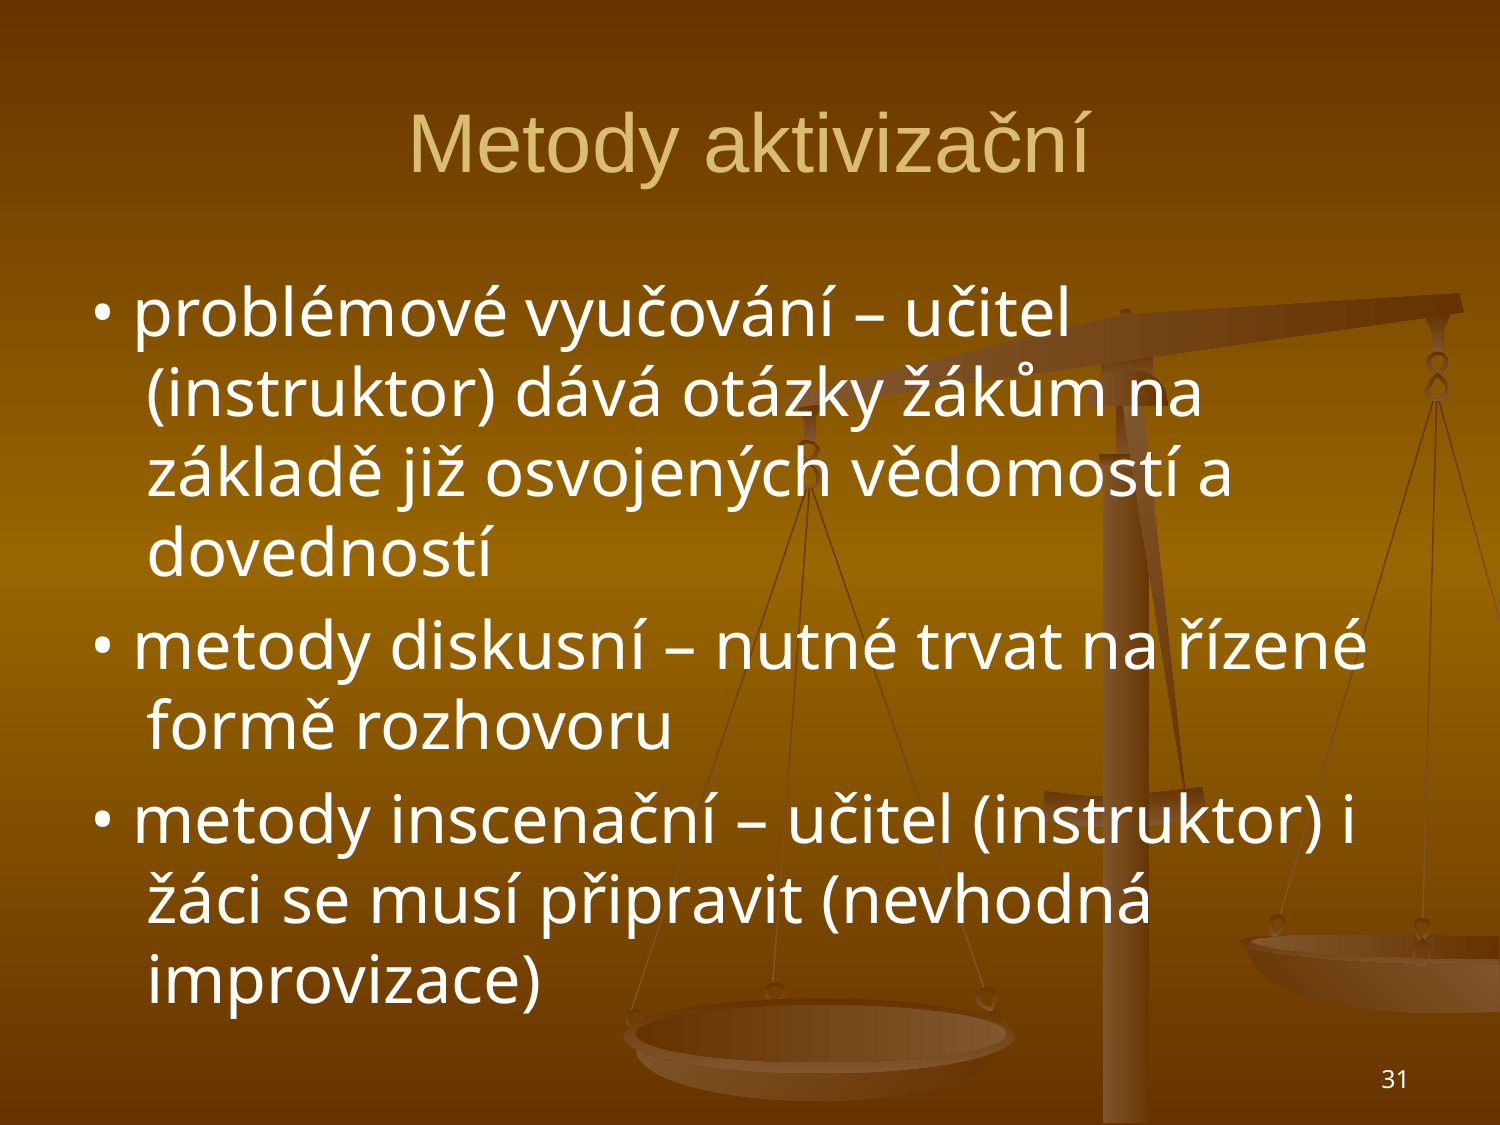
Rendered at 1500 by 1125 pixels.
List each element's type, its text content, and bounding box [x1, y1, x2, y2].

slide_number 31 [1074, 1029, 1426, 1106]
list • problémové vyučování – učitel (instruktor) dává otázky žákům na základě již osvojených vědomostí a dovedností • metody diskusní – nutné trvat na řízené formě rozhovoru • metody inscenační – učitel (instruktor) i žáci se musí připravit (nevhodná improvizace) [74, 262, 1426, 1006]
title Metody aktivizační [74, 45, 1426, 234]
